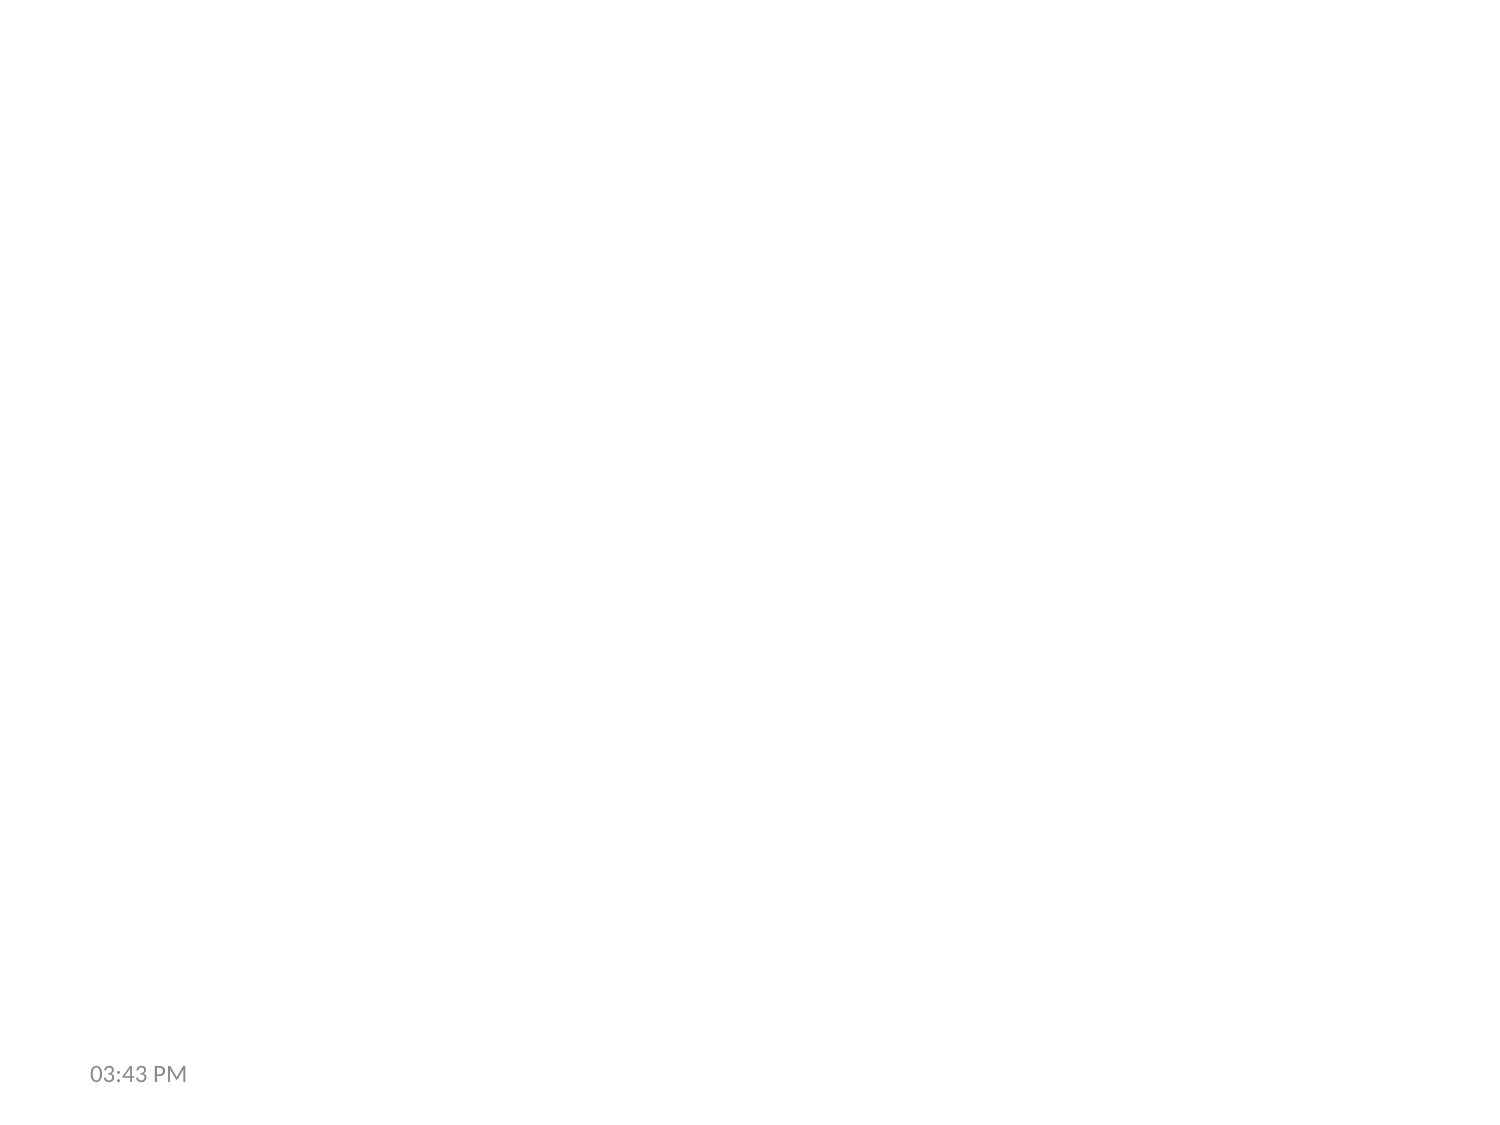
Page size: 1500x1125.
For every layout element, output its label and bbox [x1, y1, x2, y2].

slide_number [75, 1042, 425, 1103]
